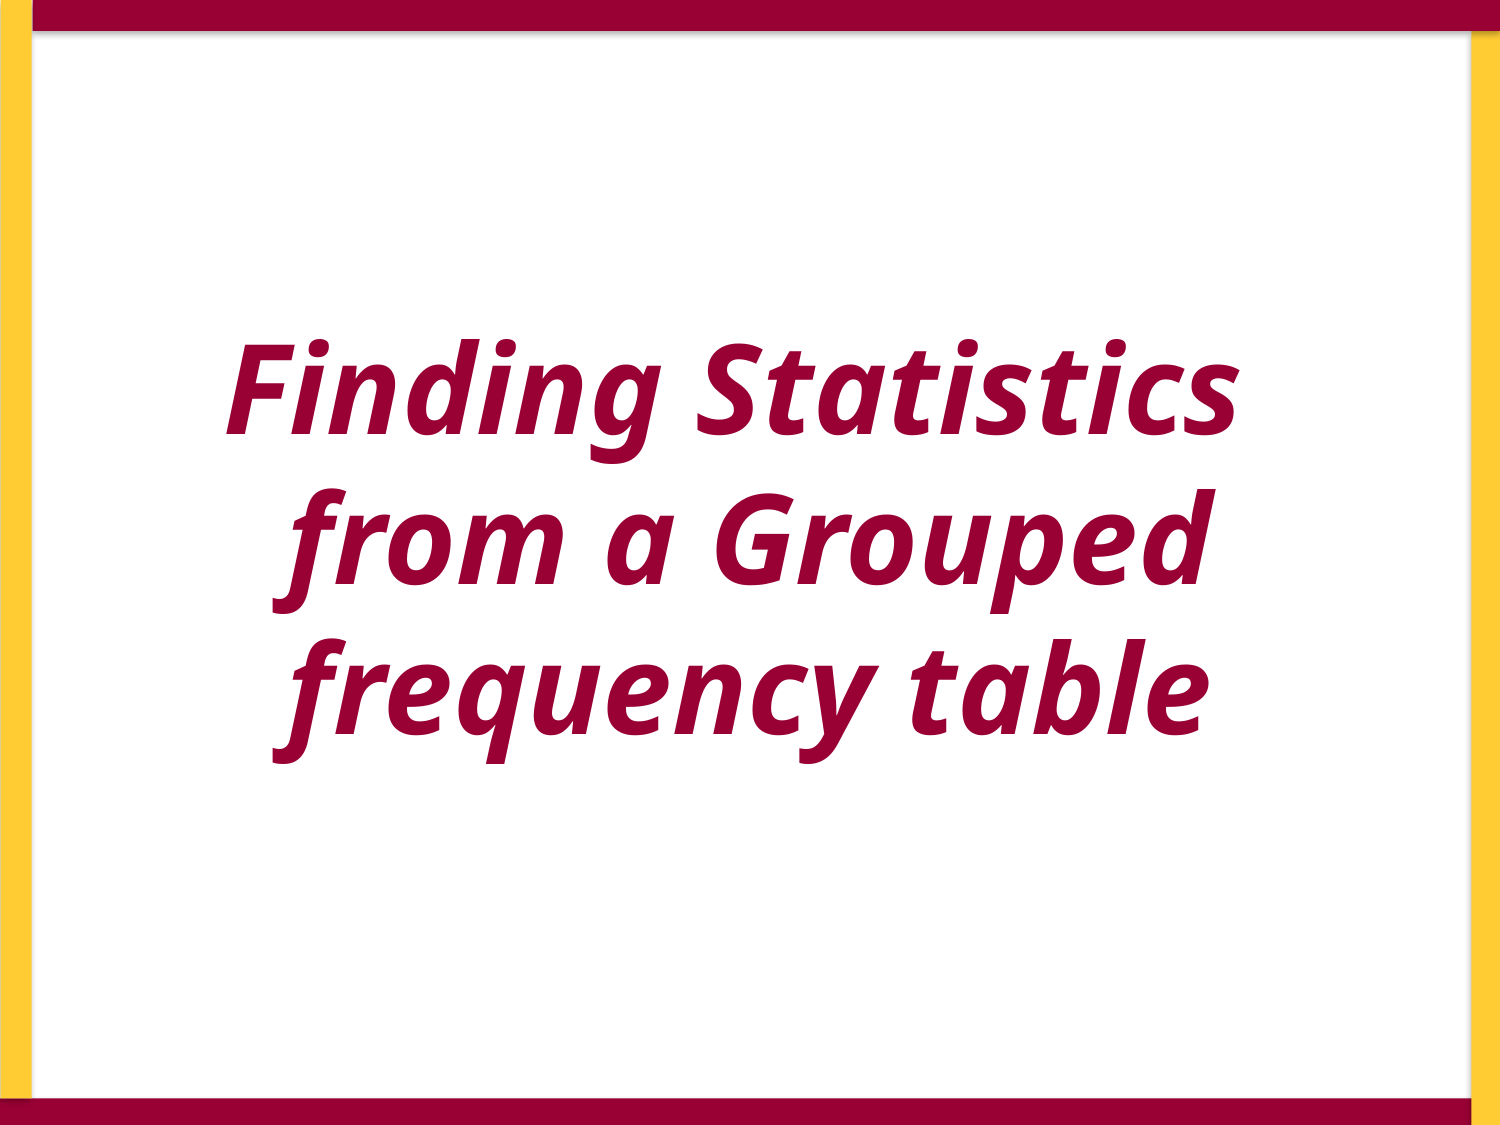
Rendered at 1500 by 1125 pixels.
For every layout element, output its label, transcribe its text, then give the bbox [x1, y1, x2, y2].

title Finding Statistics from a Grouped frequency table [75, 269, 1425, 799]
